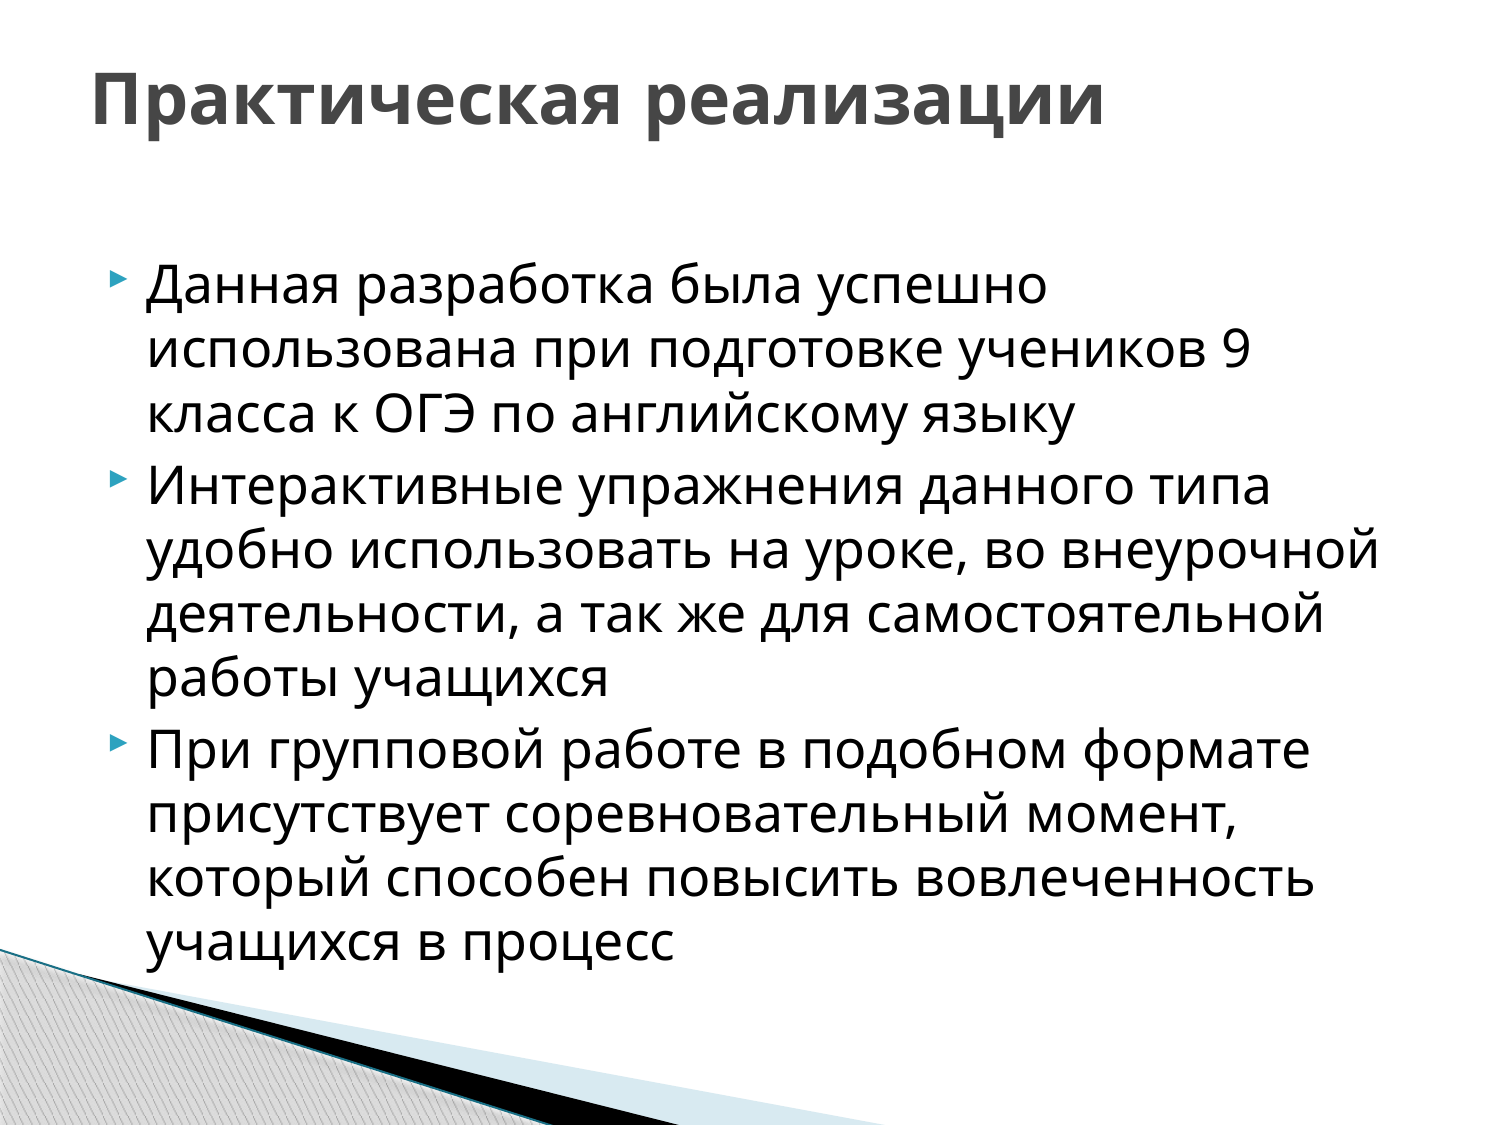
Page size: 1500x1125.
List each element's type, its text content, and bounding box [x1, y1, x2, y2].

list Данная разработка была успешно использована при подготовке учеников 9 класса к ОГЭ по английскому языку Интерактивные упражнения данного типа удобно использовать на уроке, во внеурочной деятельности, а так же для самостоятельной работы учащихся При групповой работе в подобном формате присутствует соревновательный момент, который способен повысить вовлеченность учащихся в процесс [75, 243, 1425, 986]
title Практическая реализации [75, 45, 1425, 233]
